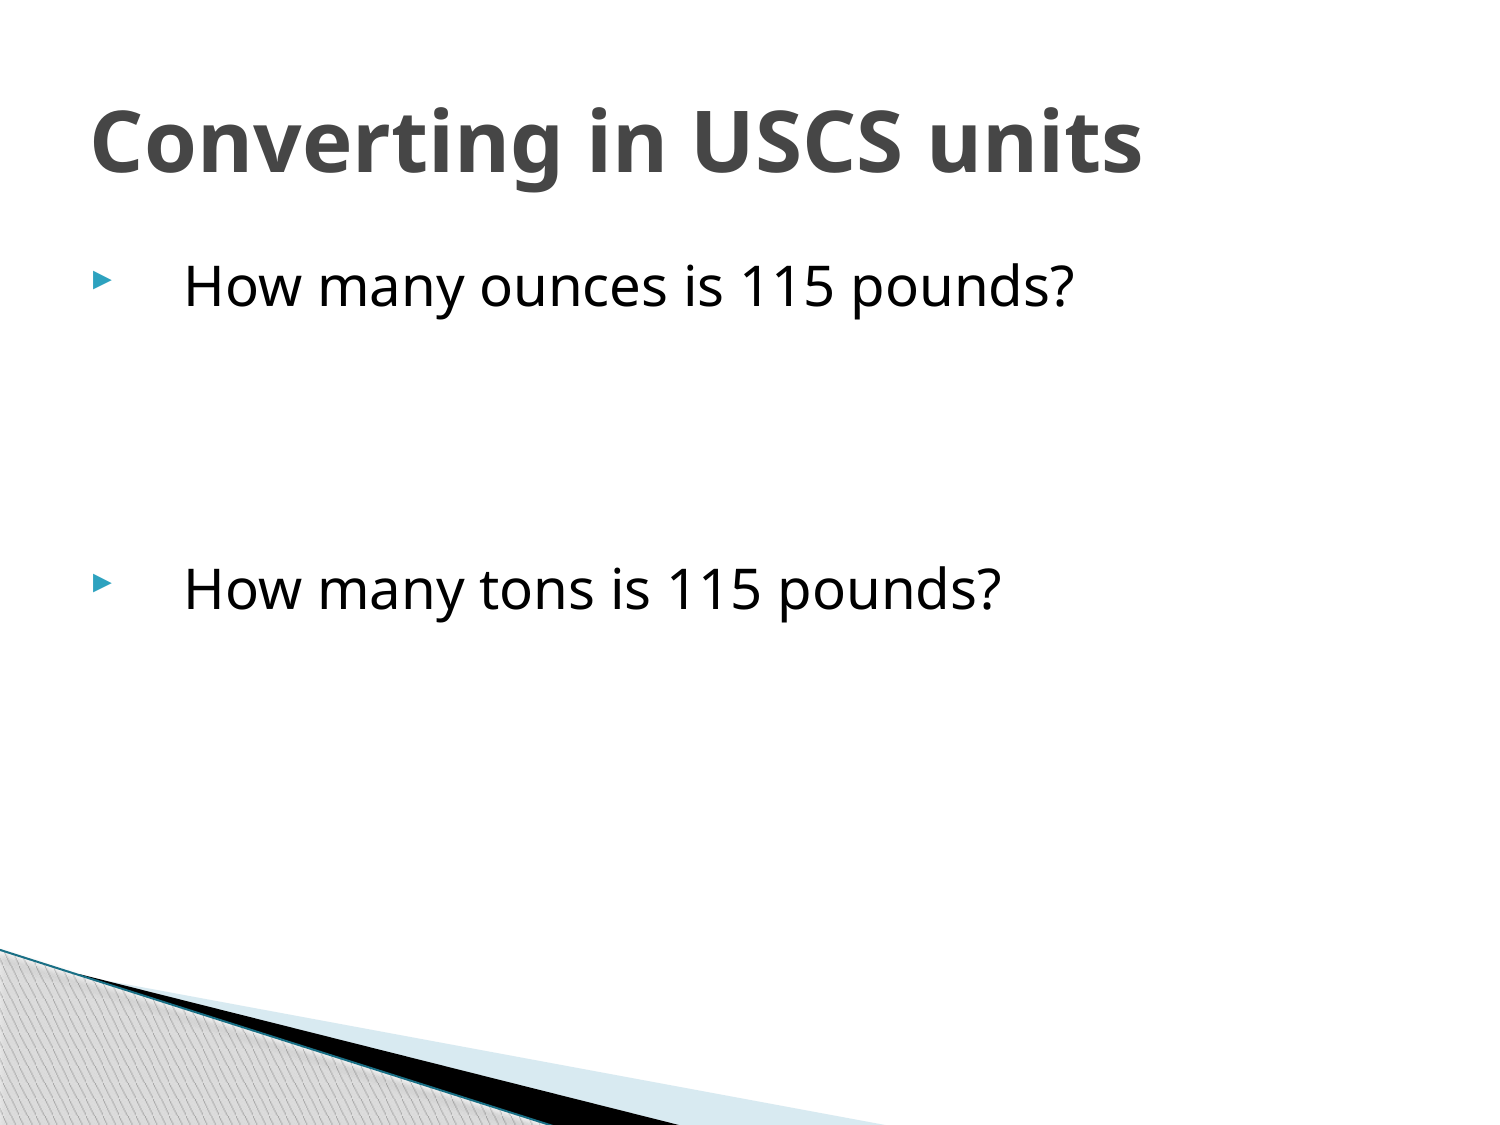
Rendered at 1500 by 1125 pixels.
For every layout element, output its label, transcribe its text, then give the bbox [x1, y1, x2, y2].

title Converting in USCS units [75, 45, 1425, 233]
list How many ounces is 115 pounds? How many tons is 115 pounds? [75, 243, 1425, 986]
